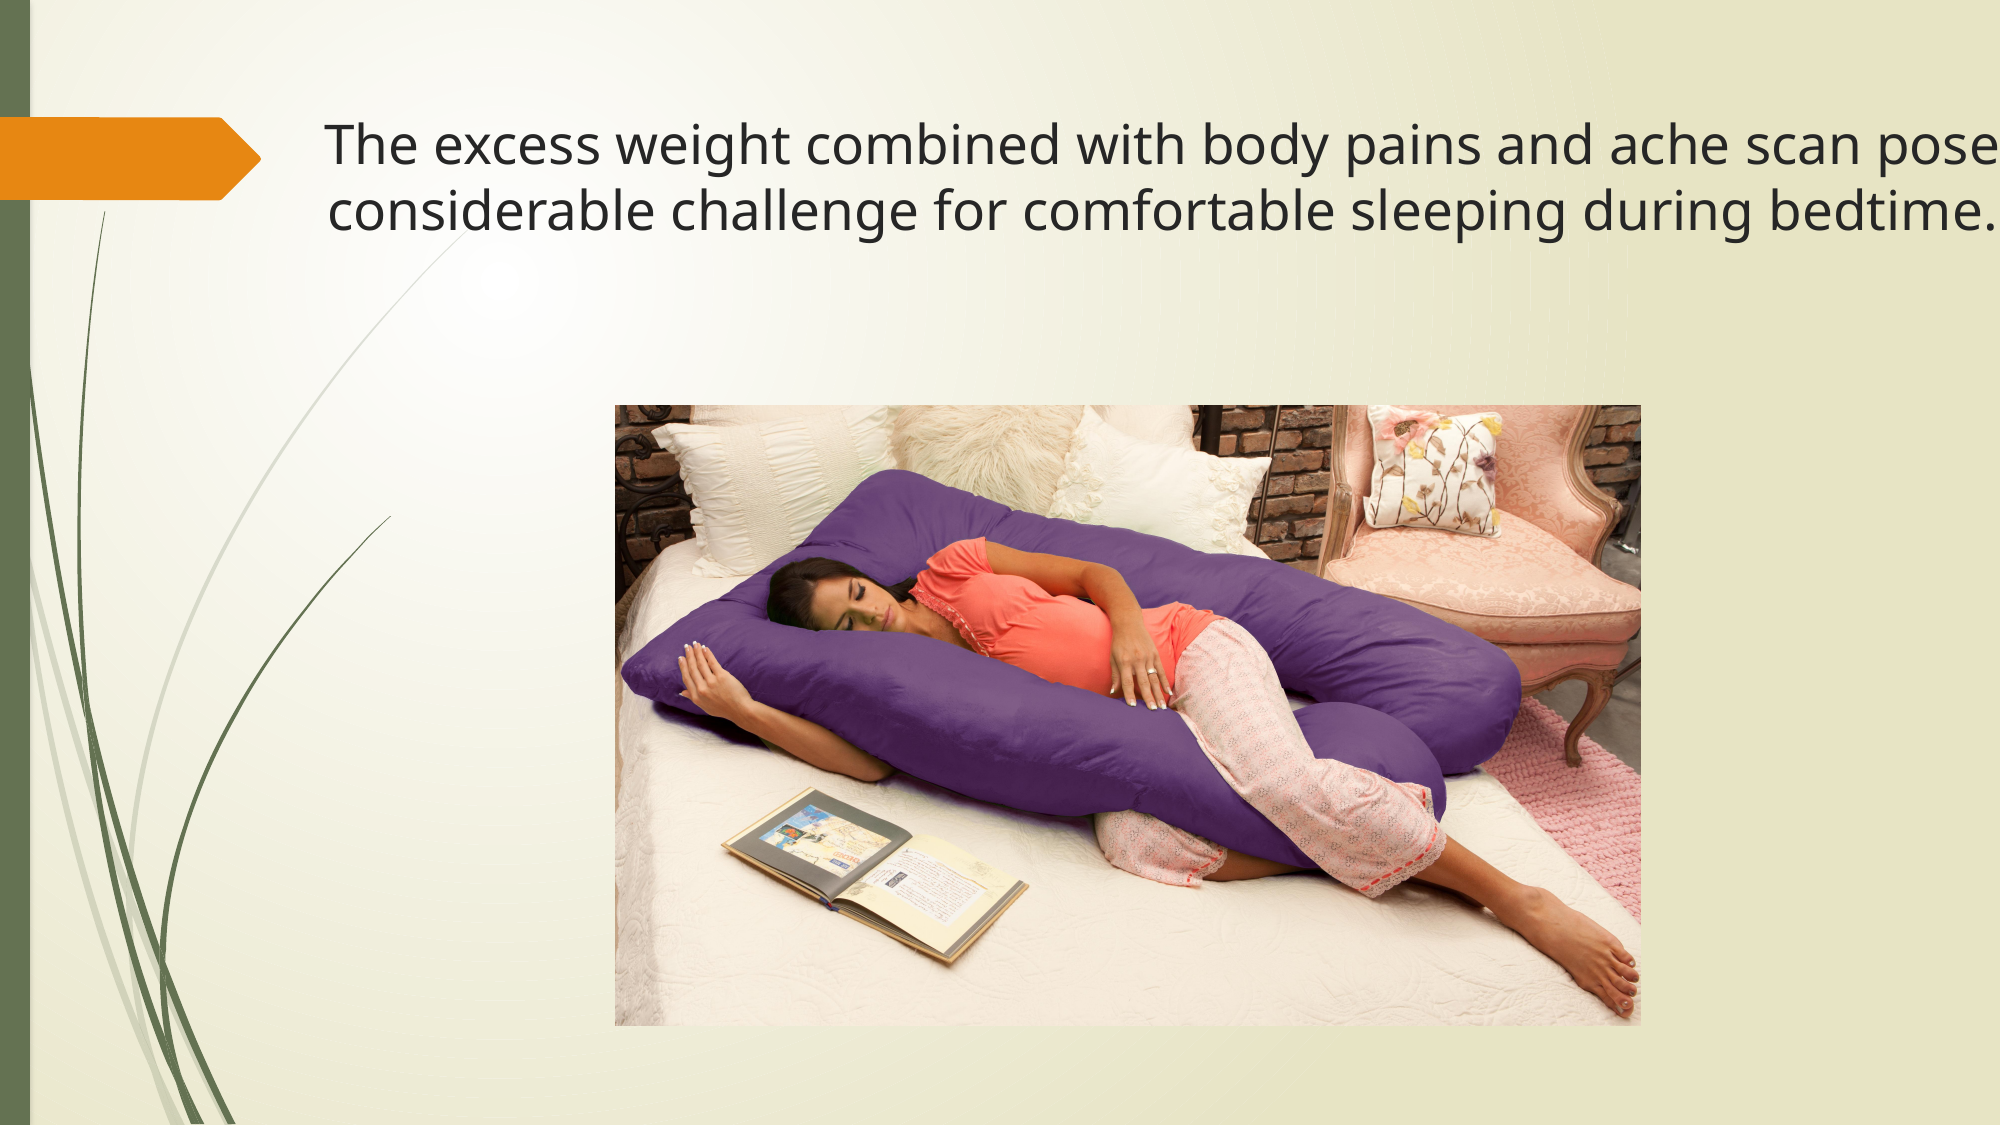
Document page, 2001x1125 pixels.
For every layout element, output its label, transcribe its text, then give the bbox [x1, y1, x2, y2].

title The excess weight combined with body pains and ache scan pose considerable challenge for comfortable sleeping during bedtime. [293, 102, 2000, 313]
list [615, 405, 1641, 1026]
